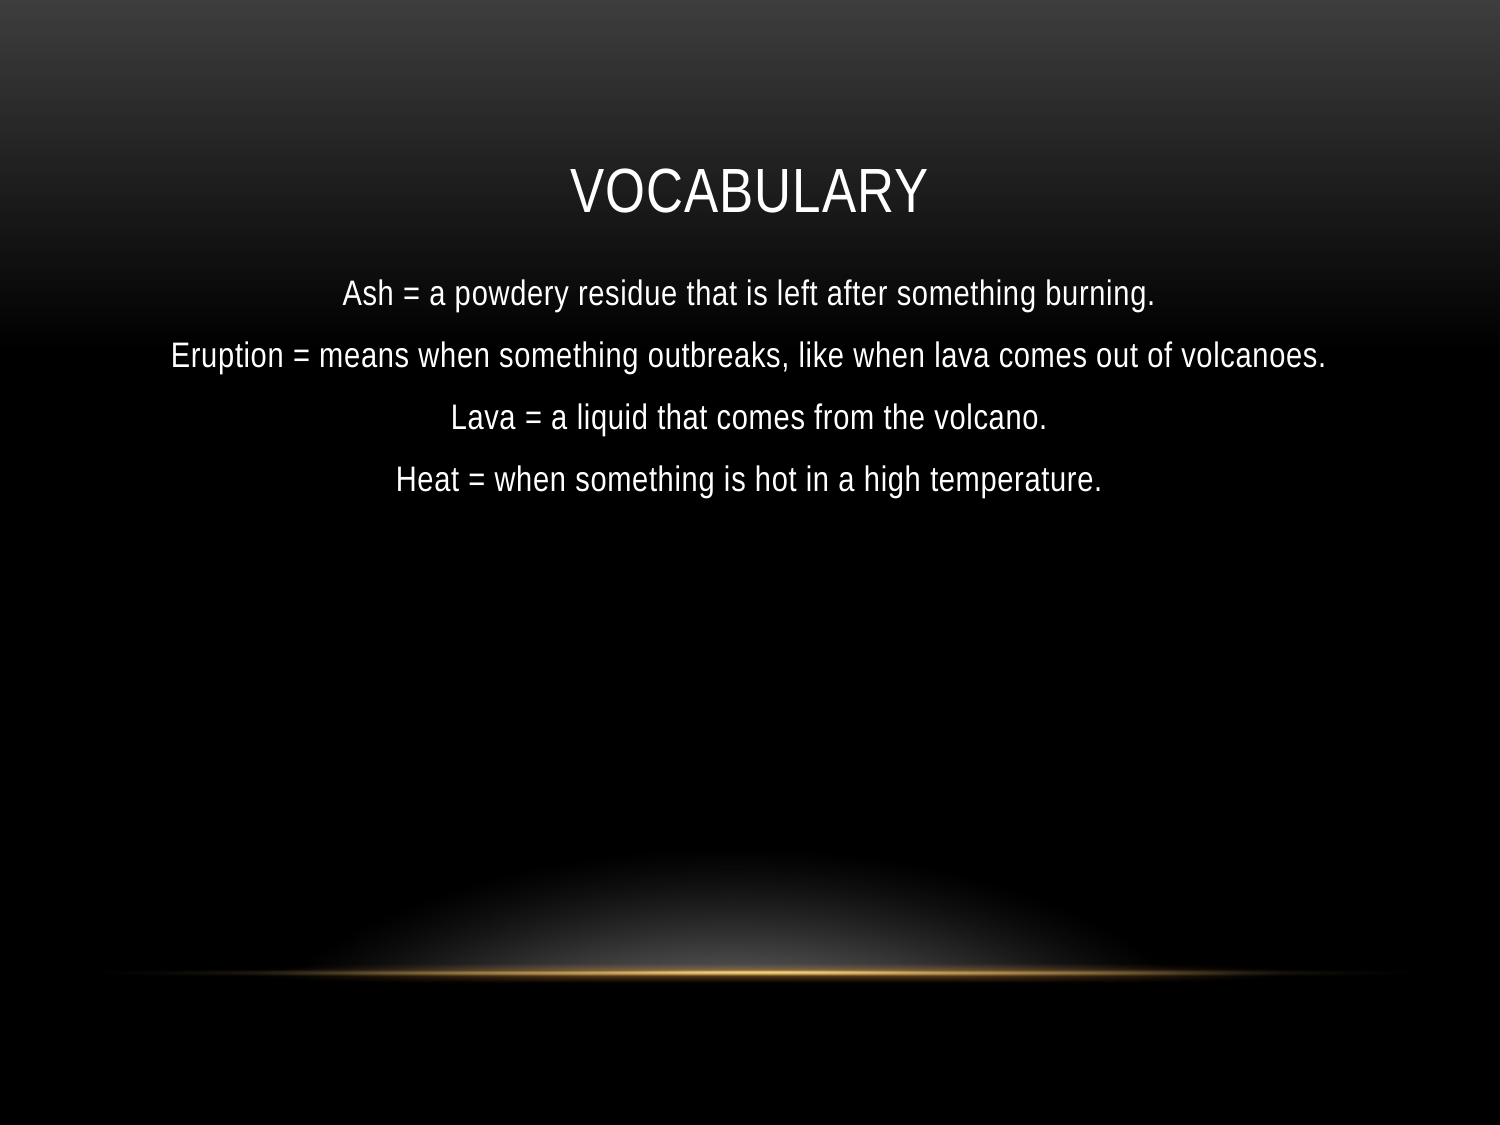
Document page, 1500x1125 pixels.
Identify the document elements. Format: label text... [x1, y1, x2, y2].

list Ash = a powdery residue that is left after something burning. Eruption = means when something outbreaks, like when lava comes out of volcanoes. Lava = a liquid that comes from the volcano. Heat = when something is hot in a high temperature. [99, 262, 1400, 938]
title Vocabulary [99, 45, 1400, 233]
picture [0, 0, 1500, 1125]
